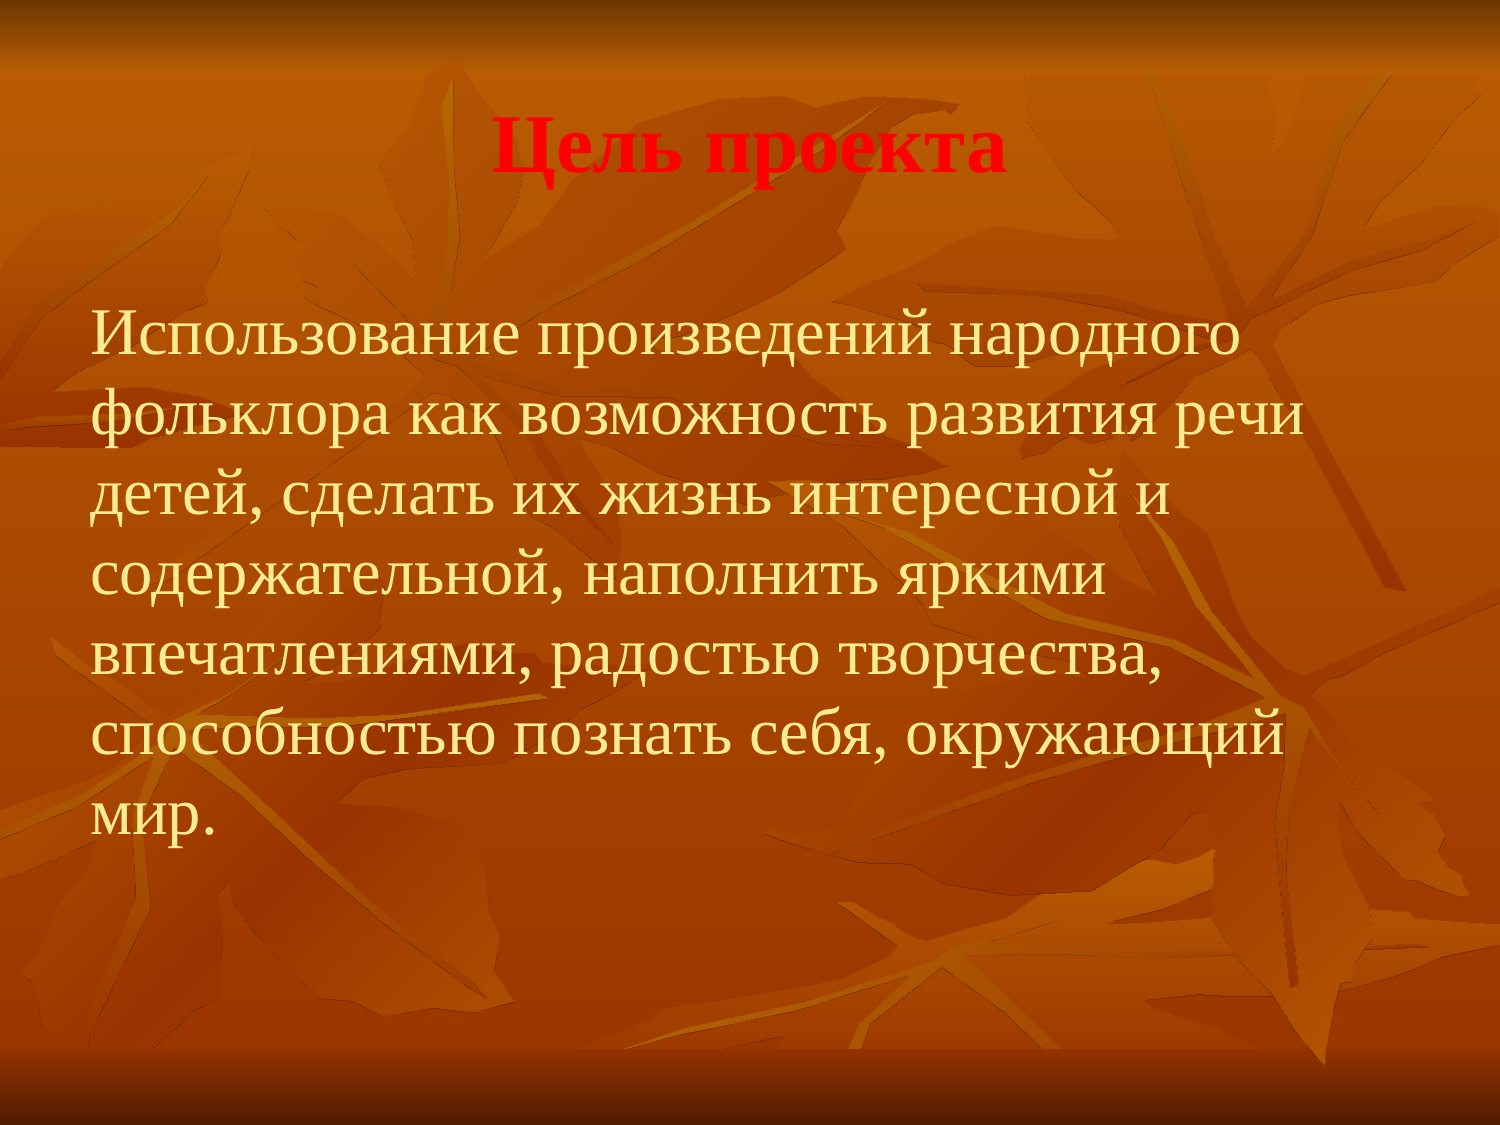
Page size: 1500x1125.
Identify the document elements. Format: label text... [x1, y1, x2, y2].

list Использование произведений народного фольклора как возможность развития речи детей, сделать их жизнь интересной и содержательной, наполнить яркими впечатлениями, радостью творчества, способностью познать себя, окружающий мир. [87, 267, 1413, 926]
picture [0, 0, 1500, 1125]
title Цель проекта [489, 87, 1011, 267]
